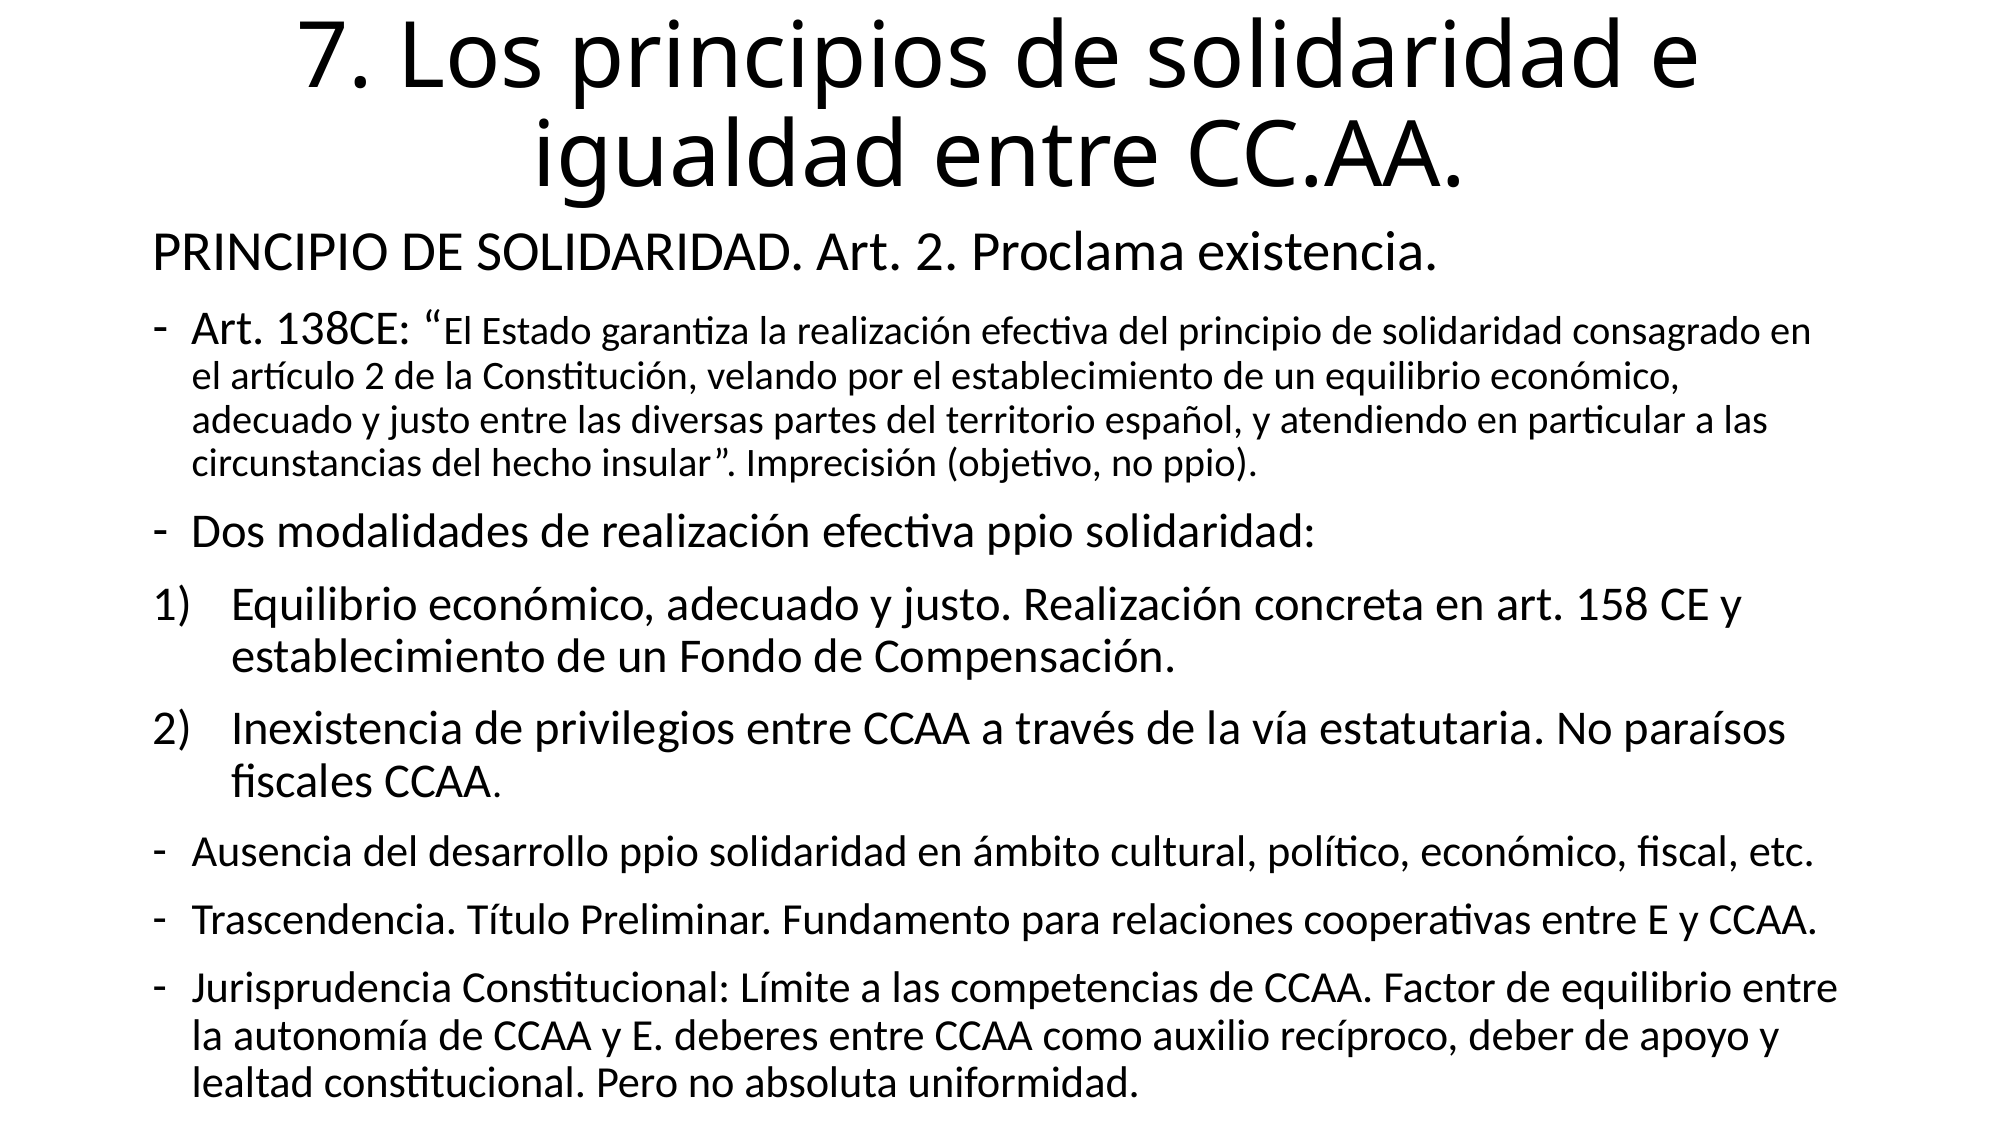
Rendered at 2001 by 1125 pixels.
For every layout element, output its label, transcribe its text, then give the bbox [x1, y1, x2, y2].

list PRINCIPIO DE SOLIDARIDAD. Art. 2. Proclama existencia. Art. 138CE: “El Estado garantiza la realización efectiva del principio de solidaridad consagrado en el artículo 2 de la Constitución, velando por el establecimiento de un equilibrio económico, adecuado y justo entre las diversas partes del territorio español, y atendiendo en particular a las circunstancias del hecho insular”. Imprecisión (objetivo, no ppio). Dos modalidades de realización efectiva ppio solidaridad: Equilibrio económico, adecuado y justo. Realización concreta en art. 158 CE y establecimiento de un Fondo de Compensación. Inexistencia de privilegios entre CCAA a través de la vía estatutaria. No paraísos fiscales CCAA. Ausencia del desarrollo ppio solidaridad en ámbito cultural, político, económico, fiscal, etc. Trascendencia. Título Preliminar. Fundamento para relaciones cooperativas entre E y CCAA. Jurisprudencia Constitucional: Límite a las competencias de CCAA. Factor de equilibrio entre la autonomía de CCAA y E. deberes entre CCAA como auxilio recíproco, deber de apoyo y lealtad constitucional. Pero no absoluta uniformidad. [137, 213, 1863, 1125]
title 7. Los principios de solidaridad e igualdad entre CC.AA. [137, 0, 1863, 213]
